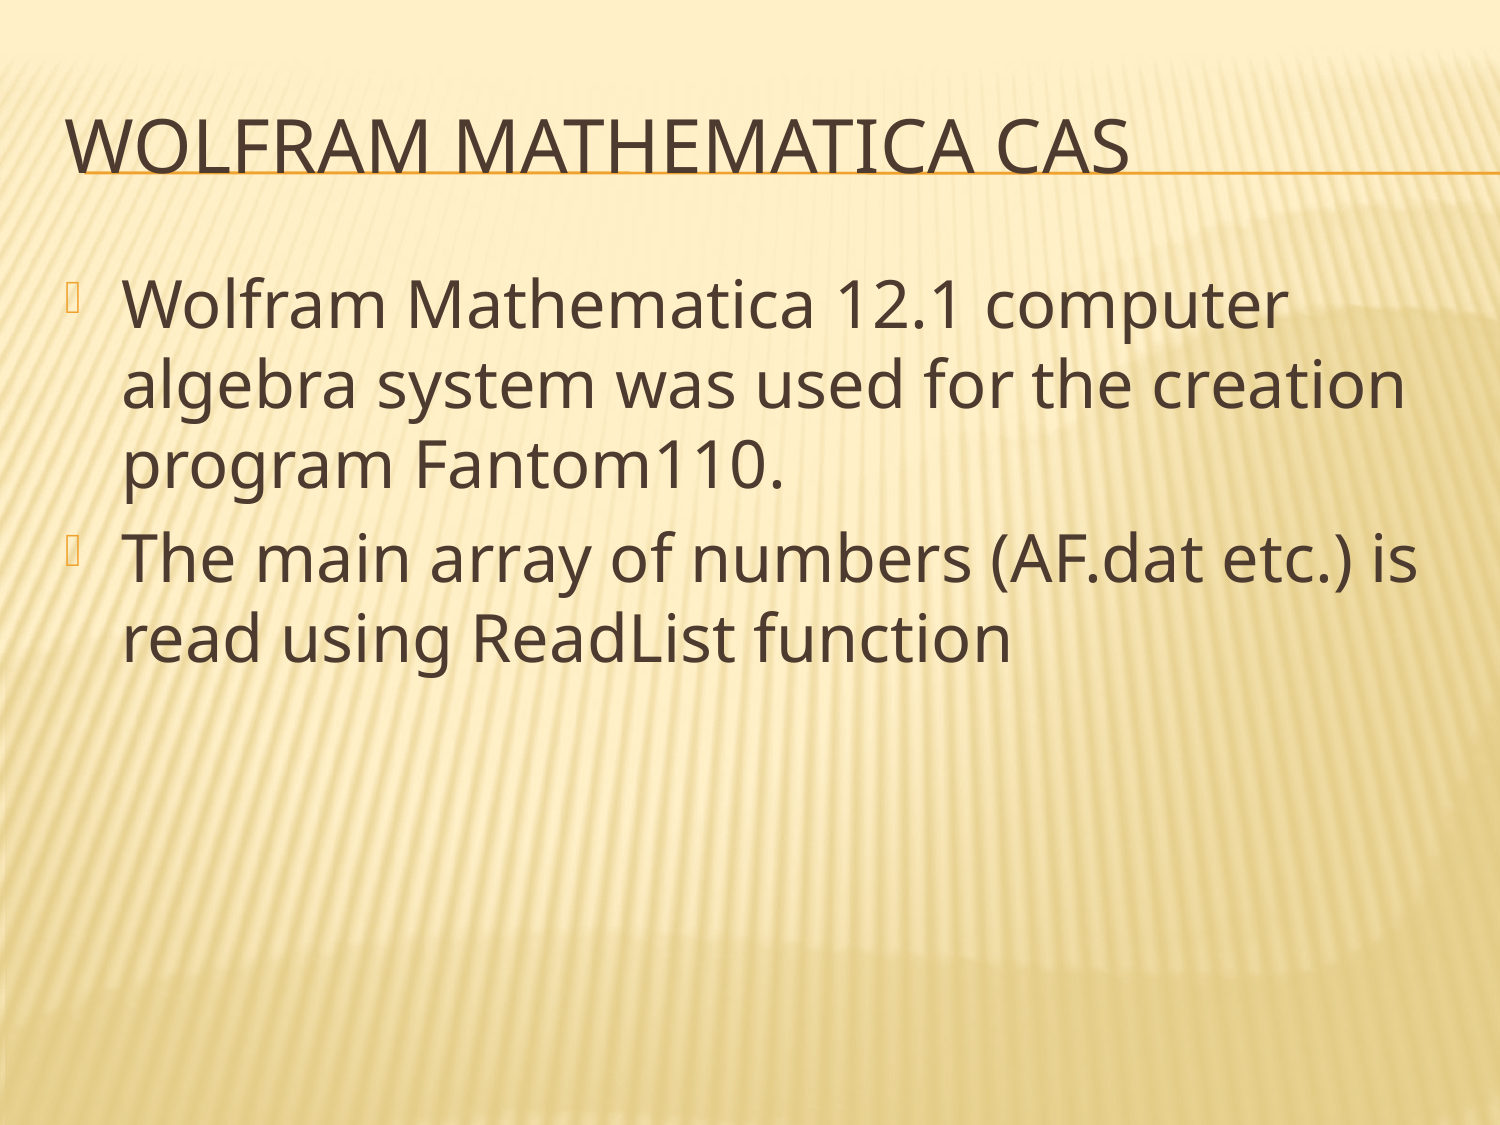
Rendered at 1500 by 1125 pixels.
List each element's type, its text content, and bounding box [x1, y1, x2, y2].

title WOLFRAM Mathematica CAS [50, 75, 1475, 213]
list Wolfram Mathematica 12.1 computer algebra system was used for the creation program Fantom110. The main array of numbers (AF.dat etc.) is read using ReadList function [50, 254, 1475, 998]
